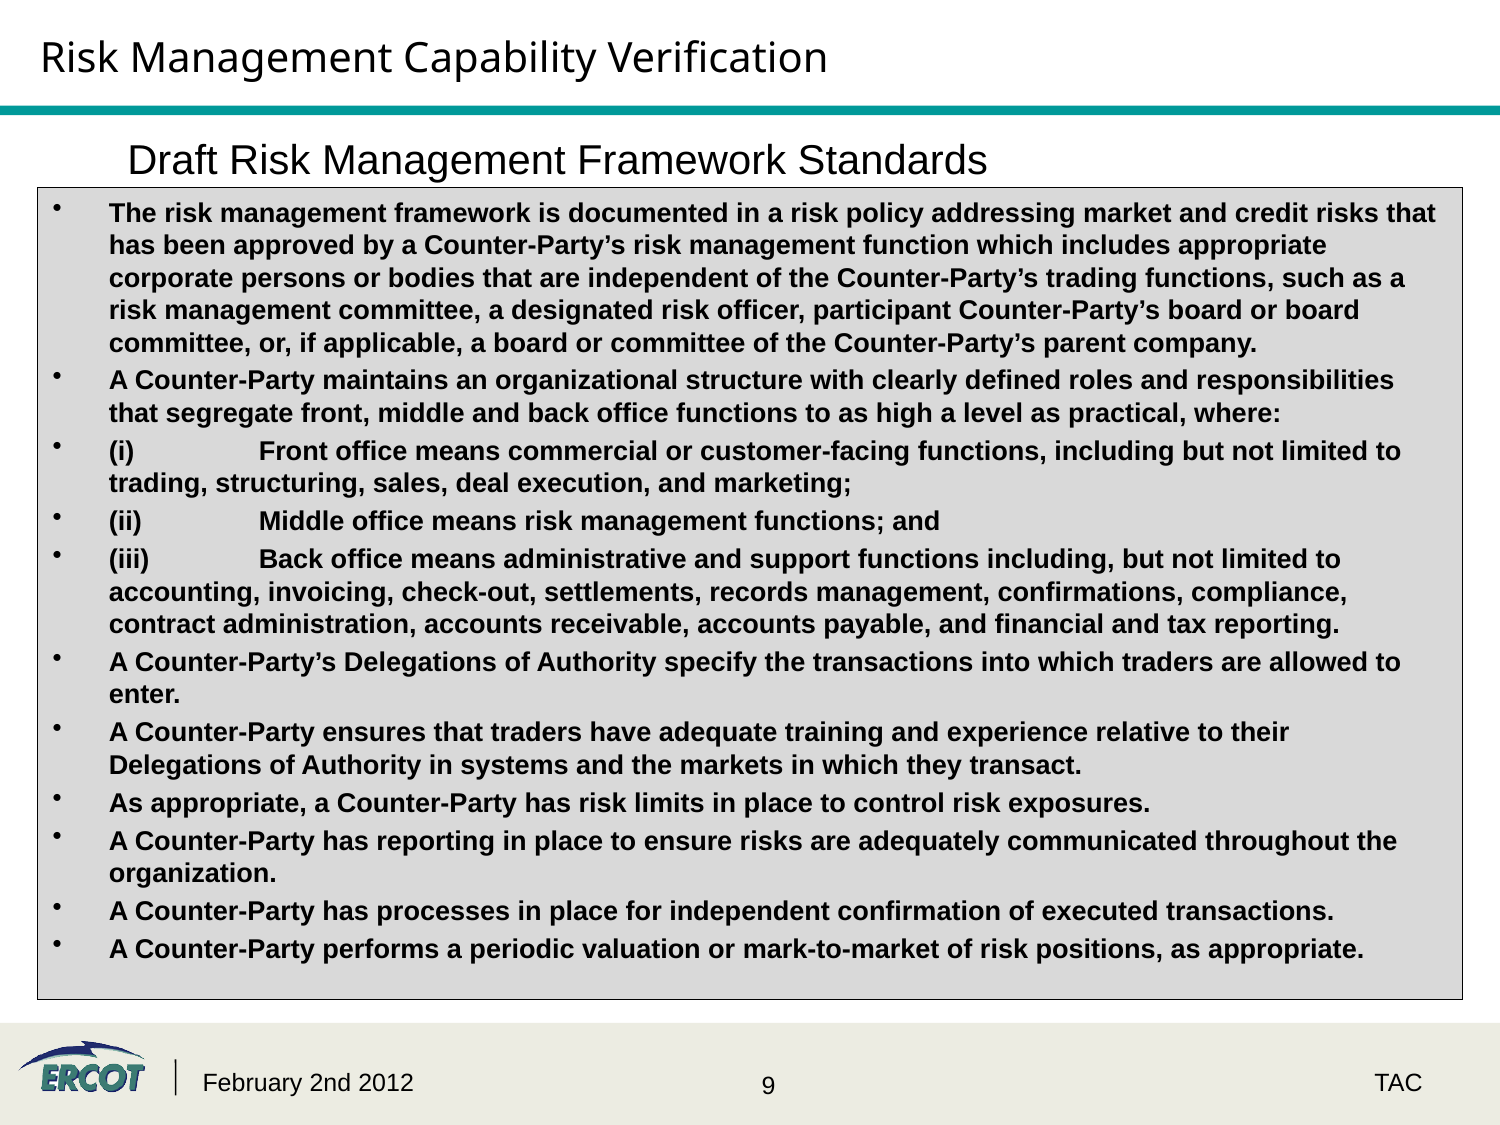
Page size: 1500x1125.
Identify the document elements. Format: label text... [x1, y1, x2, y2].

text_box Draft Risk Management Framework Standards [112, 125, 1263, 190]
list The risk management framework is documented in a risk policy addressing market and credit risks that has been approved by a Counter-Party’s risk management function which includes appropriate corporate persons or bodies that are independent of the Counter-Party’s trading functions, such as a risk management committee, a designated risk officer, participant Counter-Party’s board or board committee, or, if applicable, a board or committee of the Counter-Party’s parent company. A Counter-Party maintains an organizational structure with clearly defined roles and responsibilities that segregate front, middle and back office functions to as high a level as practical, where: (i) Front office means commercial or customer-facing functions, including but not limited to trading, structuring, sales, deal execution, and marketing; (ii) Middle office means risk management functions; and (iii) Back office means administrative and support functions including, but not limited to accounting, invoicing, check-out, settlements, records management, confirmations, compliance, contract administration, accounts receivable, accounts payable, and financial and tax reporting. A Counter-Party’s Delegations of Authority specify the transactions into which traders are allowed to enter. A Counter-Party ensures that traders have adequate training and experience relative to their Delegations of Authority in systems and the markets in which they transact. As appropriate, a Counter-Party has risk limits in place to control risk exposures. A Counter-Party has reporting in place to ensure risks are adequately communicated throughout the organization. A Counter-Party has processes in place for independent confirmation of executed transactions. A Counter-Party performs a periodic valuation or mark-to-market of risk positions, as appropriate. [37, 187, 1463, 1000]
picture [10, 1031, 151, 1111]
title Risk Management Capability Verification [24, 0, 1450, 113]
footer TAC [1024, 1059, 1438, 1125]
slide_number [187, 1059, 538, 1125]
